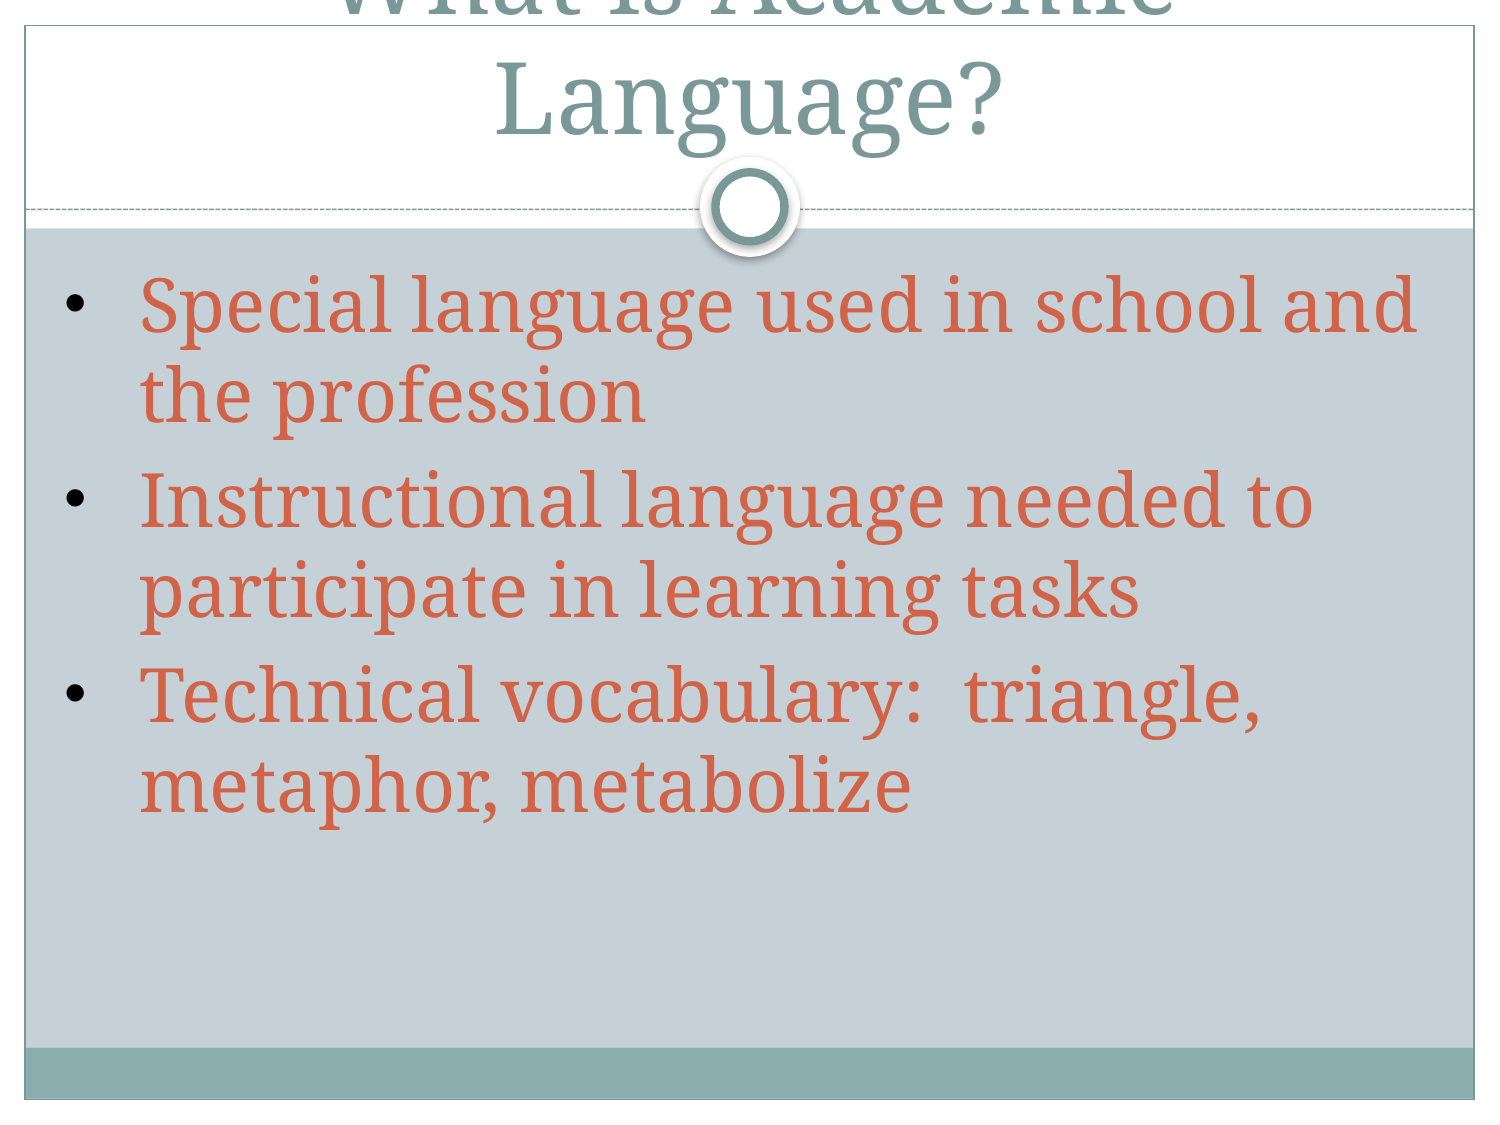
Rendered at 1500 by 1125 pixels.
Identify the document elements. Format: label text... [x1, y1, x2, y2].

title What is Academic Language? [49, 37, 1450, 162]
list Special language used in school and the profession Instructional language needed to participate in learning tasks Technical vocabulary: triangle, metaphor, metabolize [49, 250, 1445, 1001]
